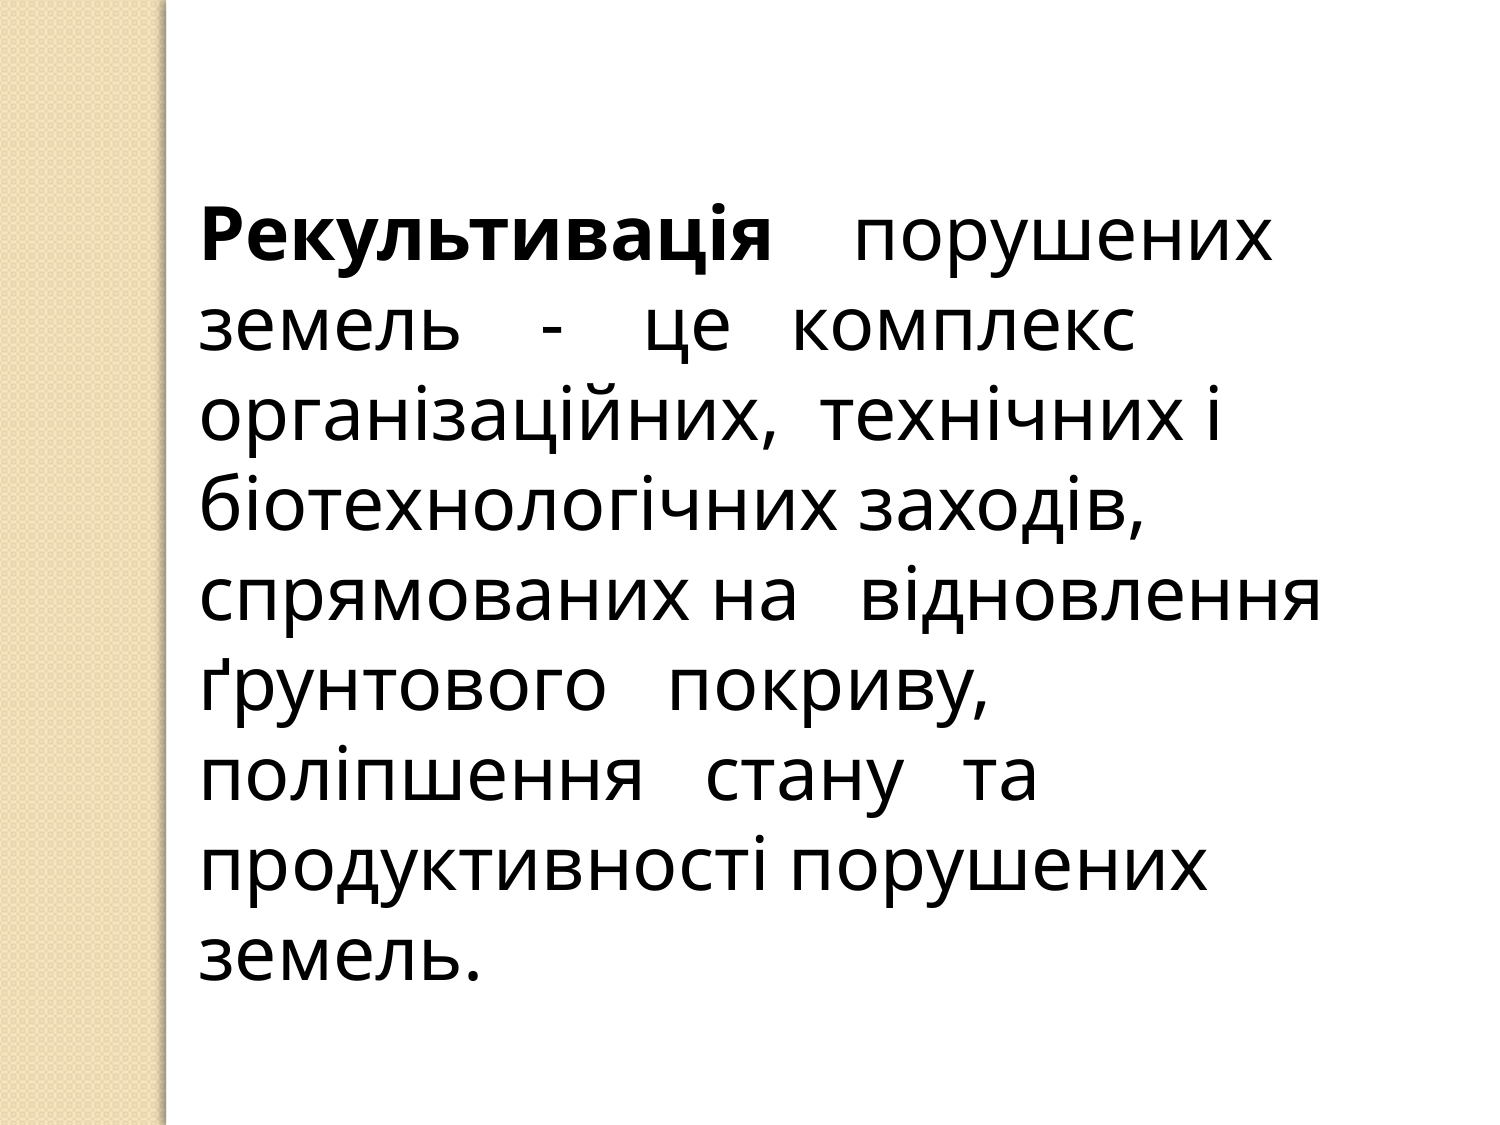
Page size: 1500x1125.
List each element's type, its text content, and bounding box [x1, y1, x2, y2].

list Рекультивація порушених земель - це комплекс організаційних, технічних і біотехнологічних заходів, спрямованих на відновлення ґрунтового покриву, поліпшення стану та продуктивності порушених земель. [169, 178, 1500, 1036]
